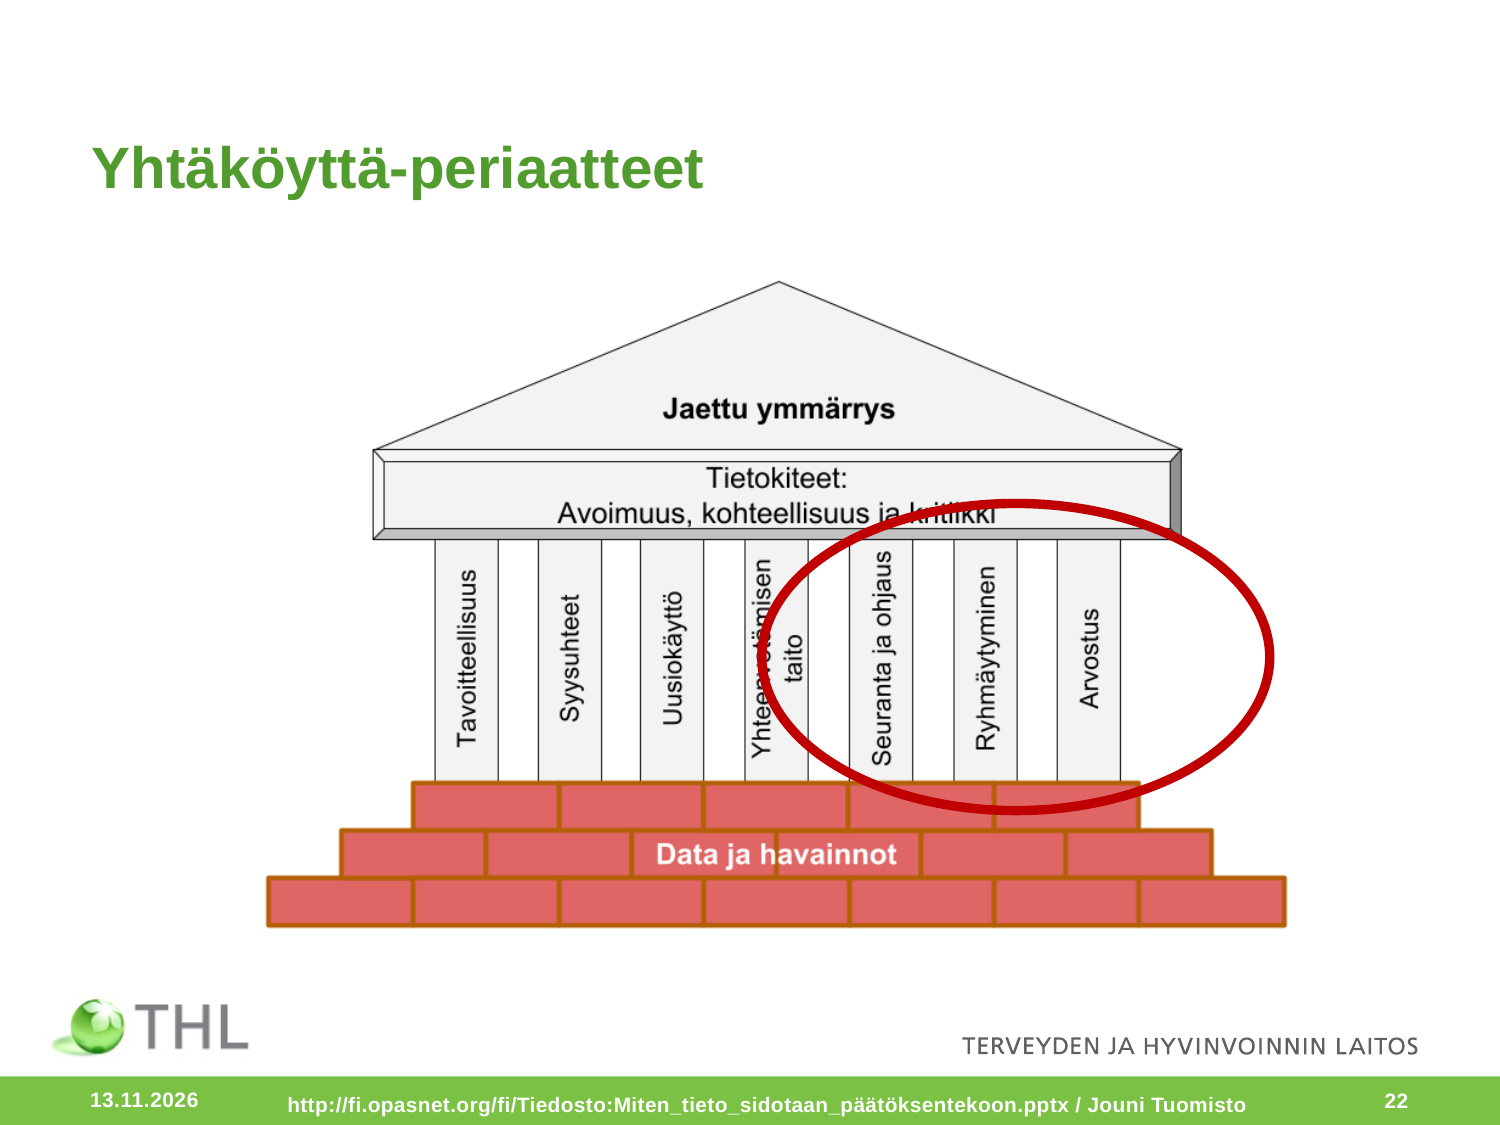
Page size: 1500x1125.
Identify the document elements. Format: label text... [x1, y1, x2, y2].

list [194, 219, 1363, 982]
footer http://fi.opasnet.org/fi/Tiedosto:Miten_tieto_sidotaan_päätöksentekoon.pptx / Jouni Tuomisto [253, 1082, 1282, 1125]
title Yhtäköyttä-periaatteet [76, 42, 1424, 209]
slide_number 22 [1245, 1082, 1424, 1118]
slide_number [74, 1080, 255, 1118]
picture [24, 983, 275, 1067]
